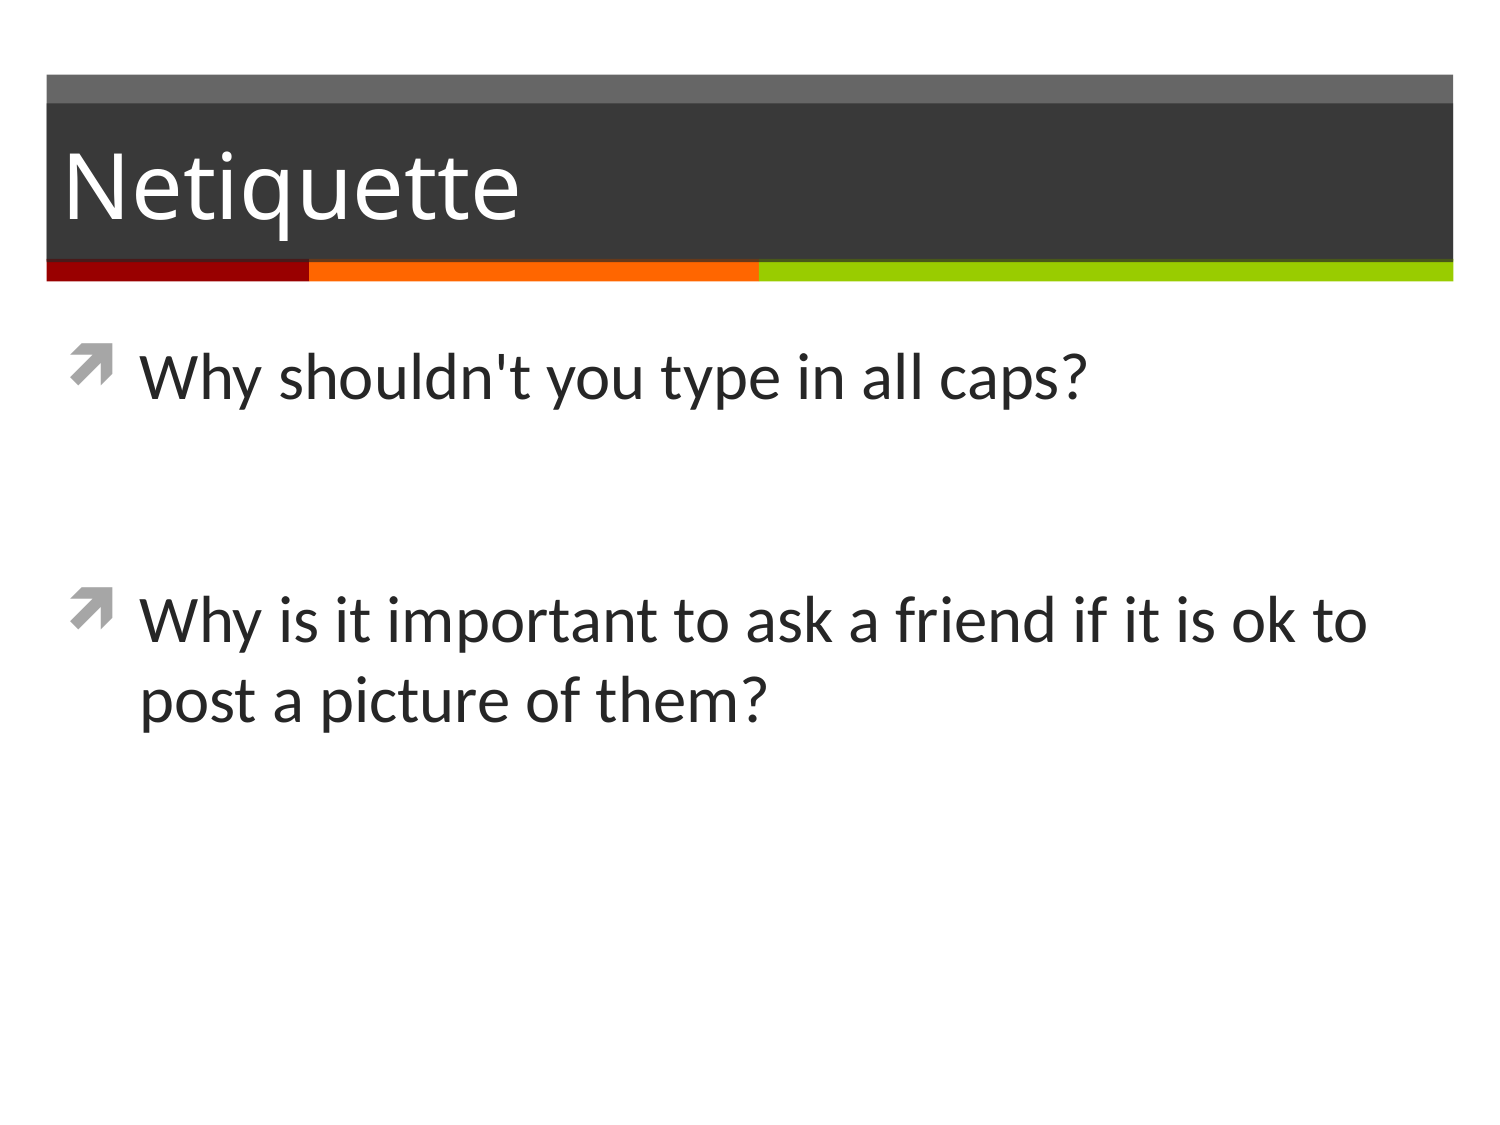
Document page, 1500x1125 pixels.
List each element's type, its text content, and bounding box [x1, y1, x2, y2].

list Why shouldn't you type in all caps? Why is it important to ask a friend if it is ok to post a picture of them? [50, 324, 1438, 980]
title Netiquette [46, 103, 1454, 263]
